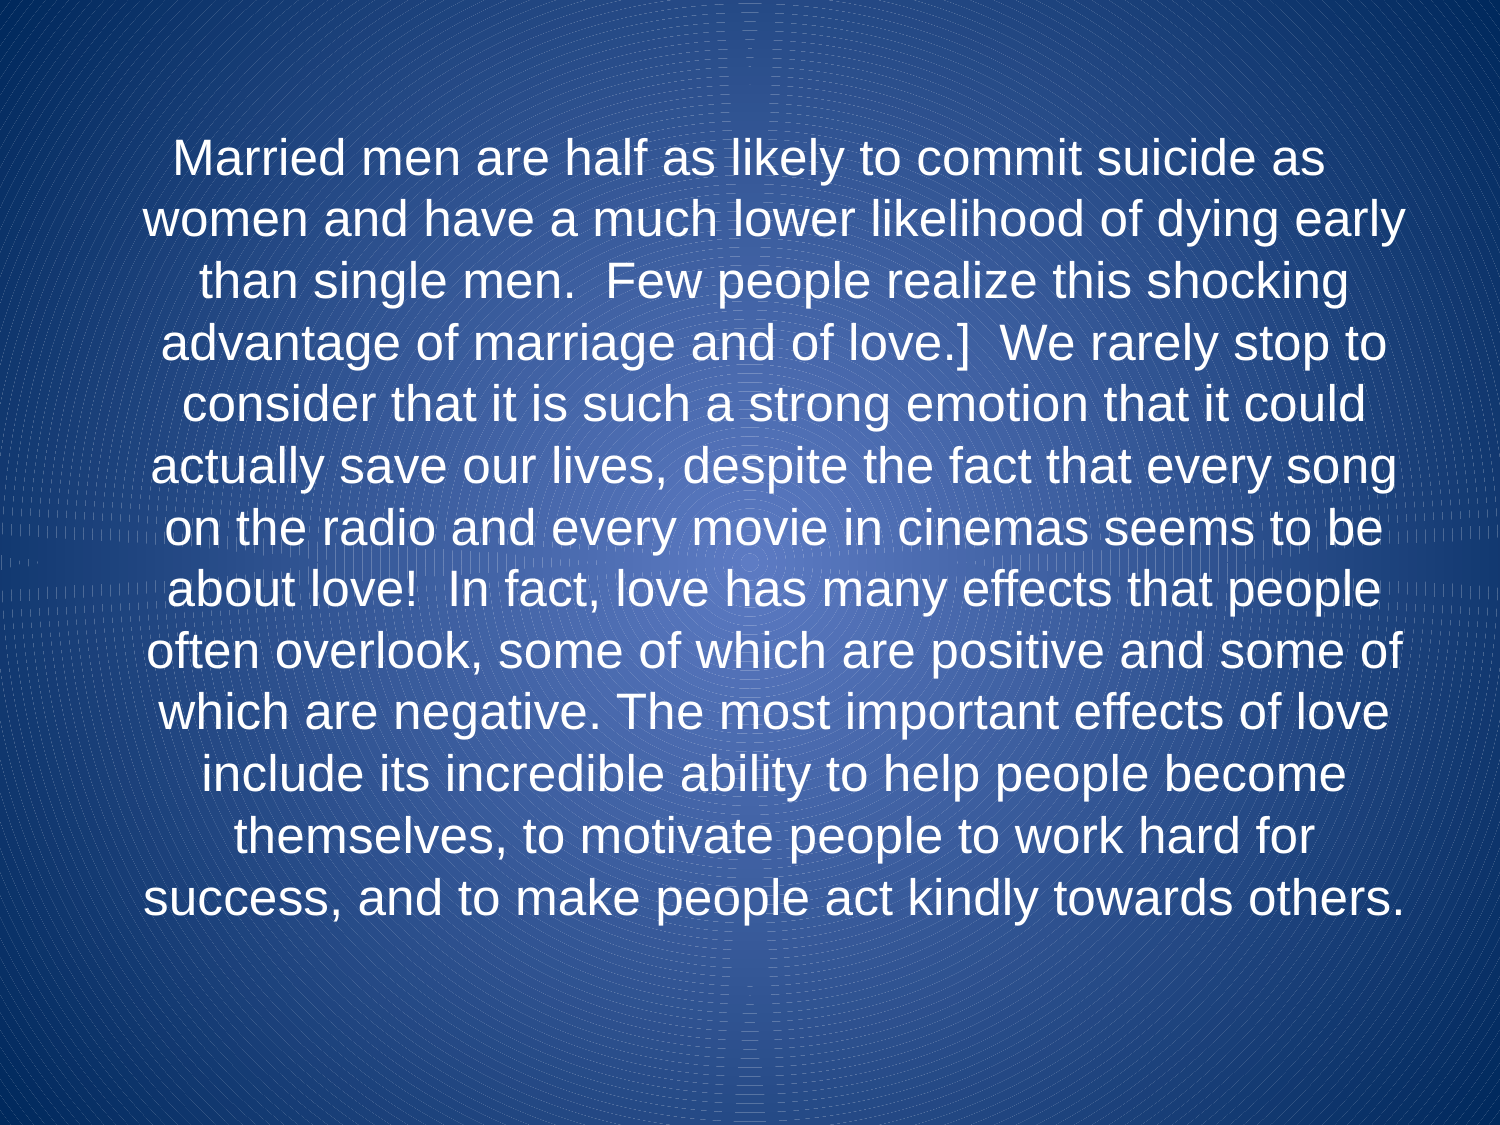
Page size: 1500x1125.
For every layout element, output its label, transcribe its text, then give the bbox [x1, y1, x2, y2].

list Married men are half as likely to commit suicide as women and have a much lower likelihood of dying early than single men. Few people realize this shocking advantage of marriage and of love.] We rarely stop to consider that it is such a strong emotion that it could actually save our lives, despite the fact that every song on the radio and every movie in cinemas seems to be about love! In fact, love has many effects that people often overlook, some of which are positive and some of which are negative. The most important effects of love include its incredible ability to help people become themselves, to motivate people to work hard for success, and to make people act kindly towards others. [75, 116, 1425, 1005]
